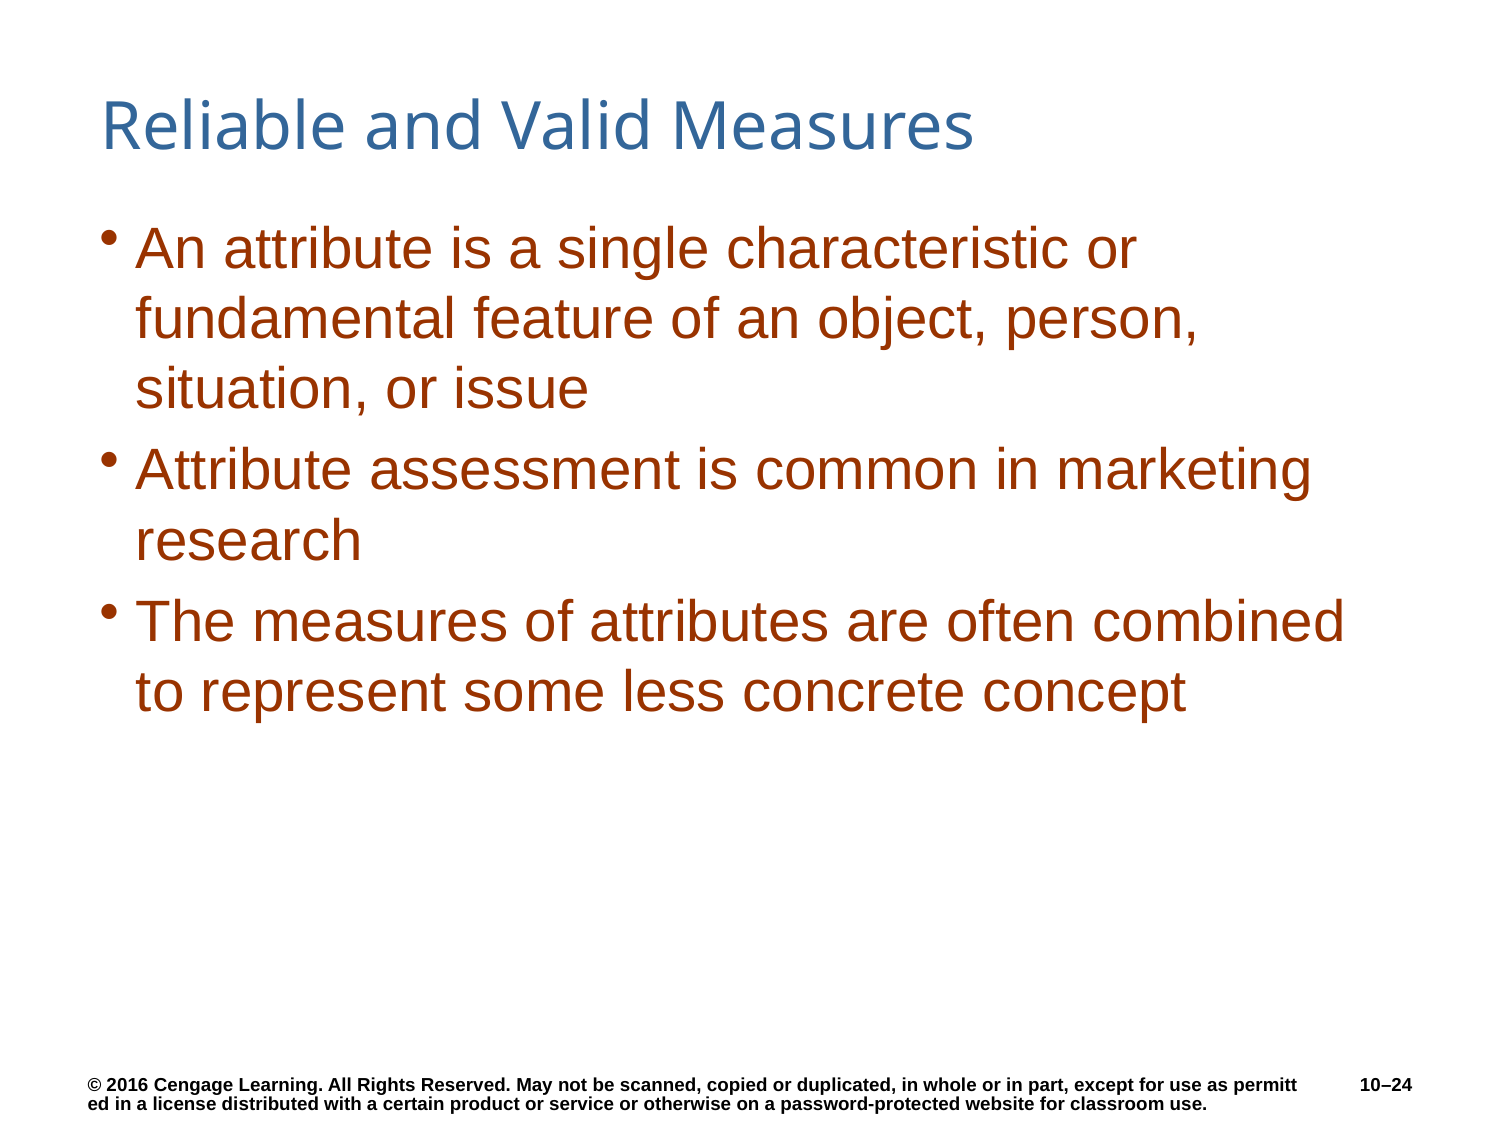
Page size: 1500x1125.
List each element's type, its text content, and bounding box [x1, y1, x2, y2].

title Reliable and Valid Measures [85, 75, 1411, 171]
slide_number 10–24 [1050, 1042, 1413, 1103]
footer © 2016 Cengage Learning. All Rights Reserved. May not be scanned, copied or duplicated, in whole or in part, except for use as permitted in a license distributed with a certain product or service or otherwise on a password-protected website for classroom use. [87, 1057, 1050, 1103]
list An attribute is a single characteristic or fundamental feature of an object, person, situation, or issue Attribute assessment is common in marketing research The measures of attributes are often combined to represent some less concrete concept [84, 202, 1414, 1013]
